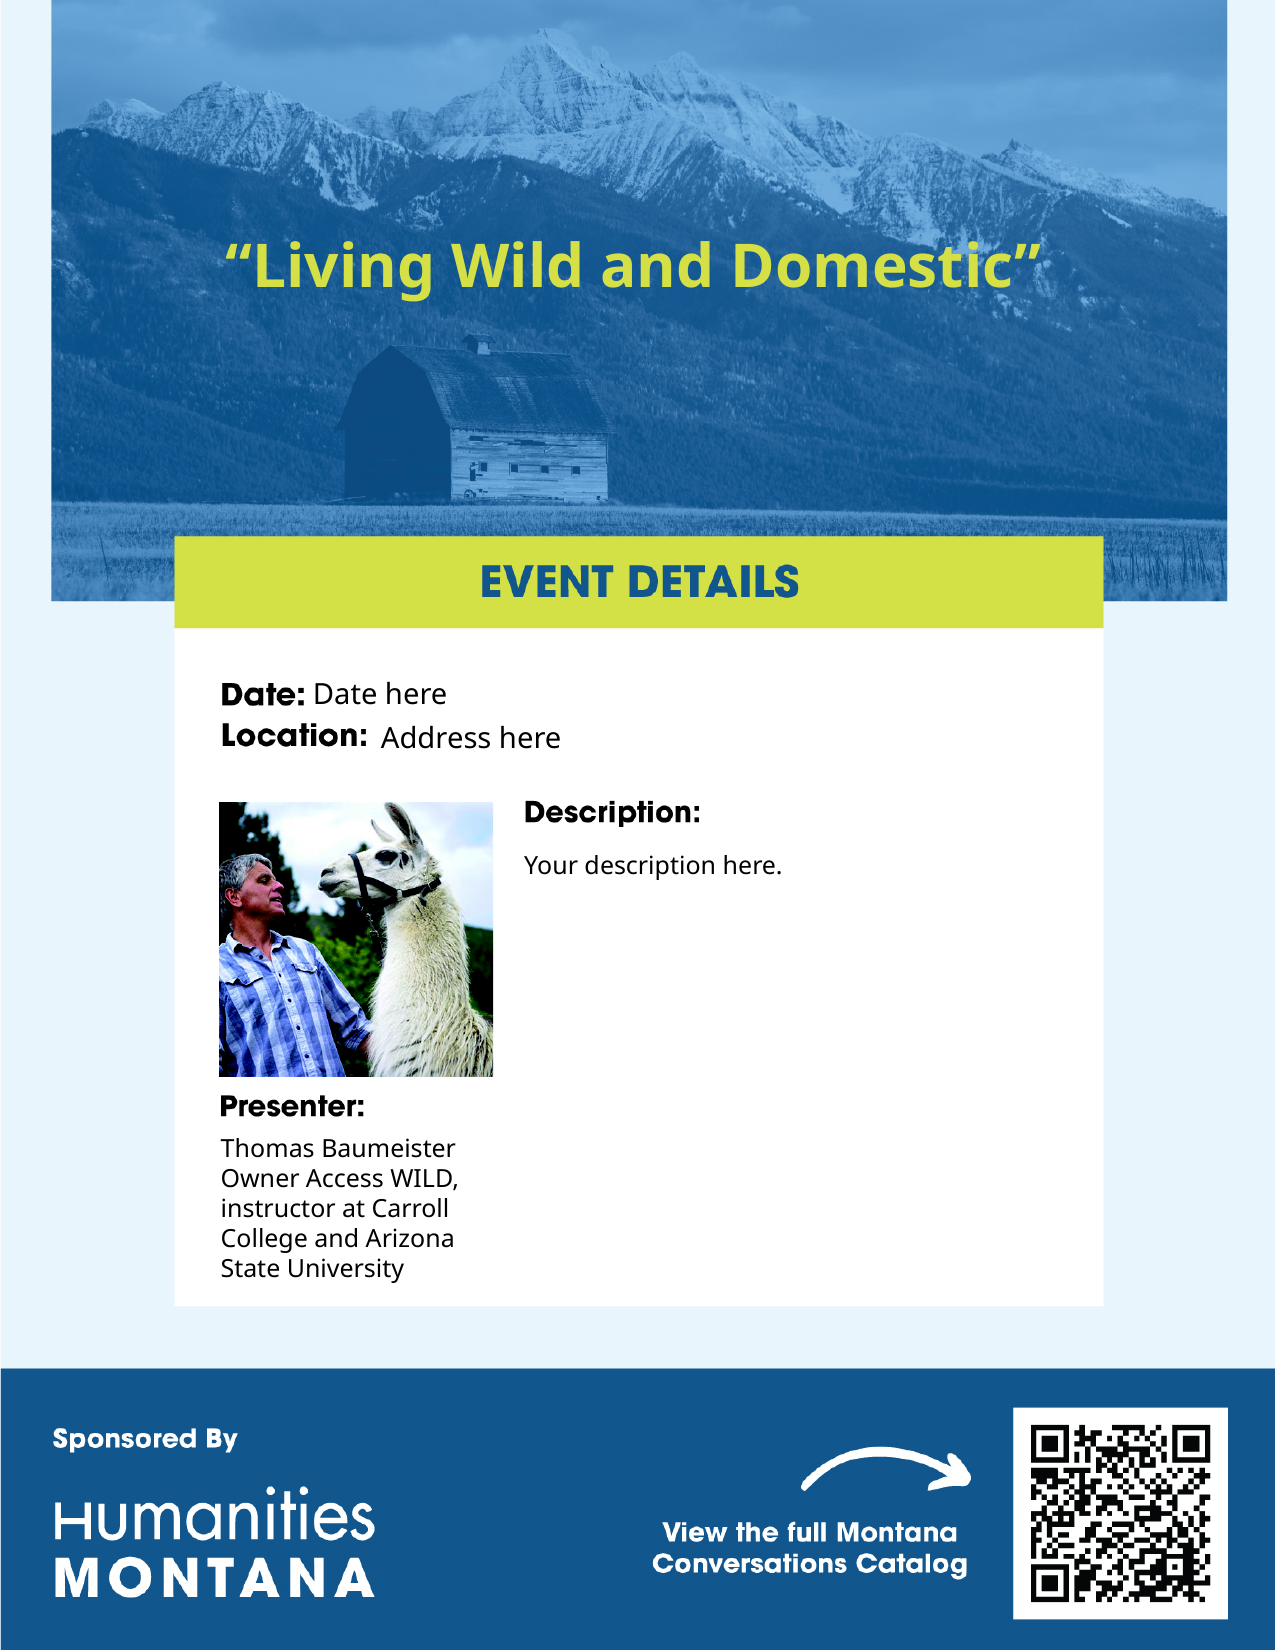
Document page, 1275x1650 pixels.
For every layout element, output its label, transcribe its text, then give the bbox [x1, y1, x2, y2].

text_box Address here [365, 704, 1233, 770]
text_box Date here [297, 660, 932, 726]
text_box Your description here. [509, 834, 1033, 895]
text_box “Living Wild and Domestic” [169, 211, 1099, 315]
text_box [159, 166, 1099, 233]
text_box [169, 132, 1099, 166]
picture [0, 0, 1275, 1650]
text_box Thomas Baumeister Owner Access WILD, instructor at Carroll College and Arizona State University [205, 1117, 480, 1298]
